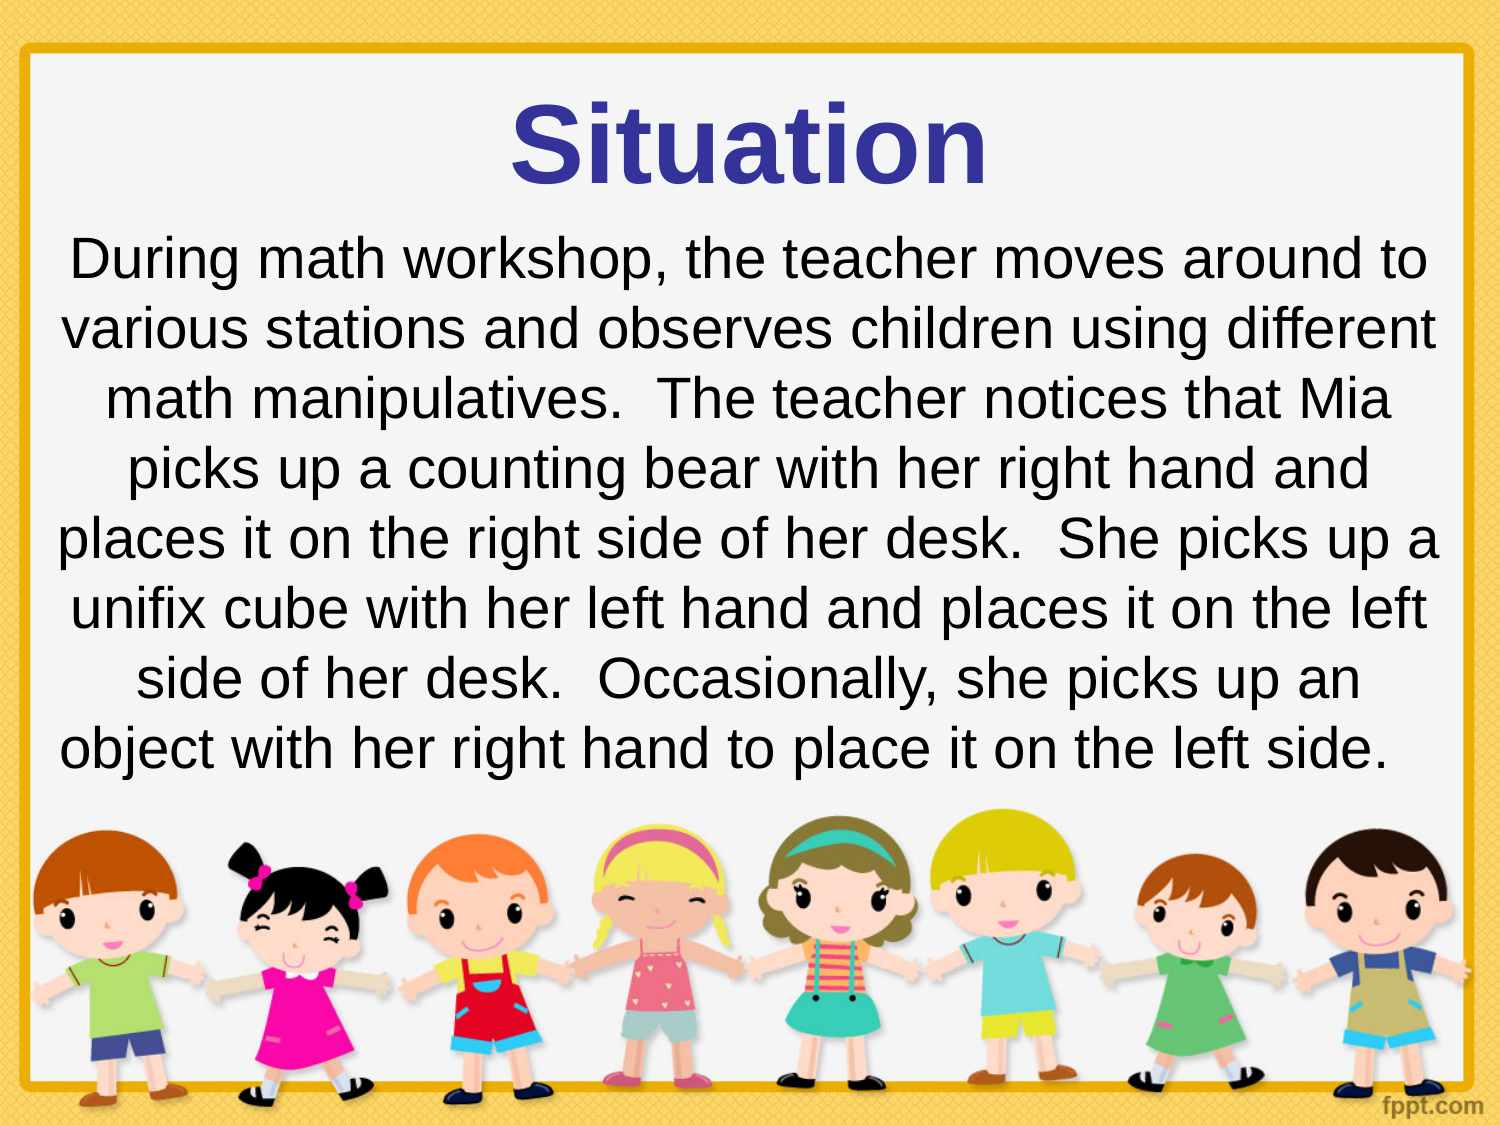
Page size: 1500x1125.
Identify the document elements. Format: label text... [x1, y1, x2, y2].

title Situation [75, 45, 1425, 212]
picture [0, 0, 1500, 1125]
list During math workshop, the teacher moves around to various stations and observes children using different math manipulatives. The teacher notices that Mia picks up a counting bear with her right hand and places it on the right side of her desk. She picks up a unifix cube with her left hand and places it on the left side of her desk. Occasionally, she picks up an object with her right hand to place it on the left side. [37, 212, 1463, 993]
